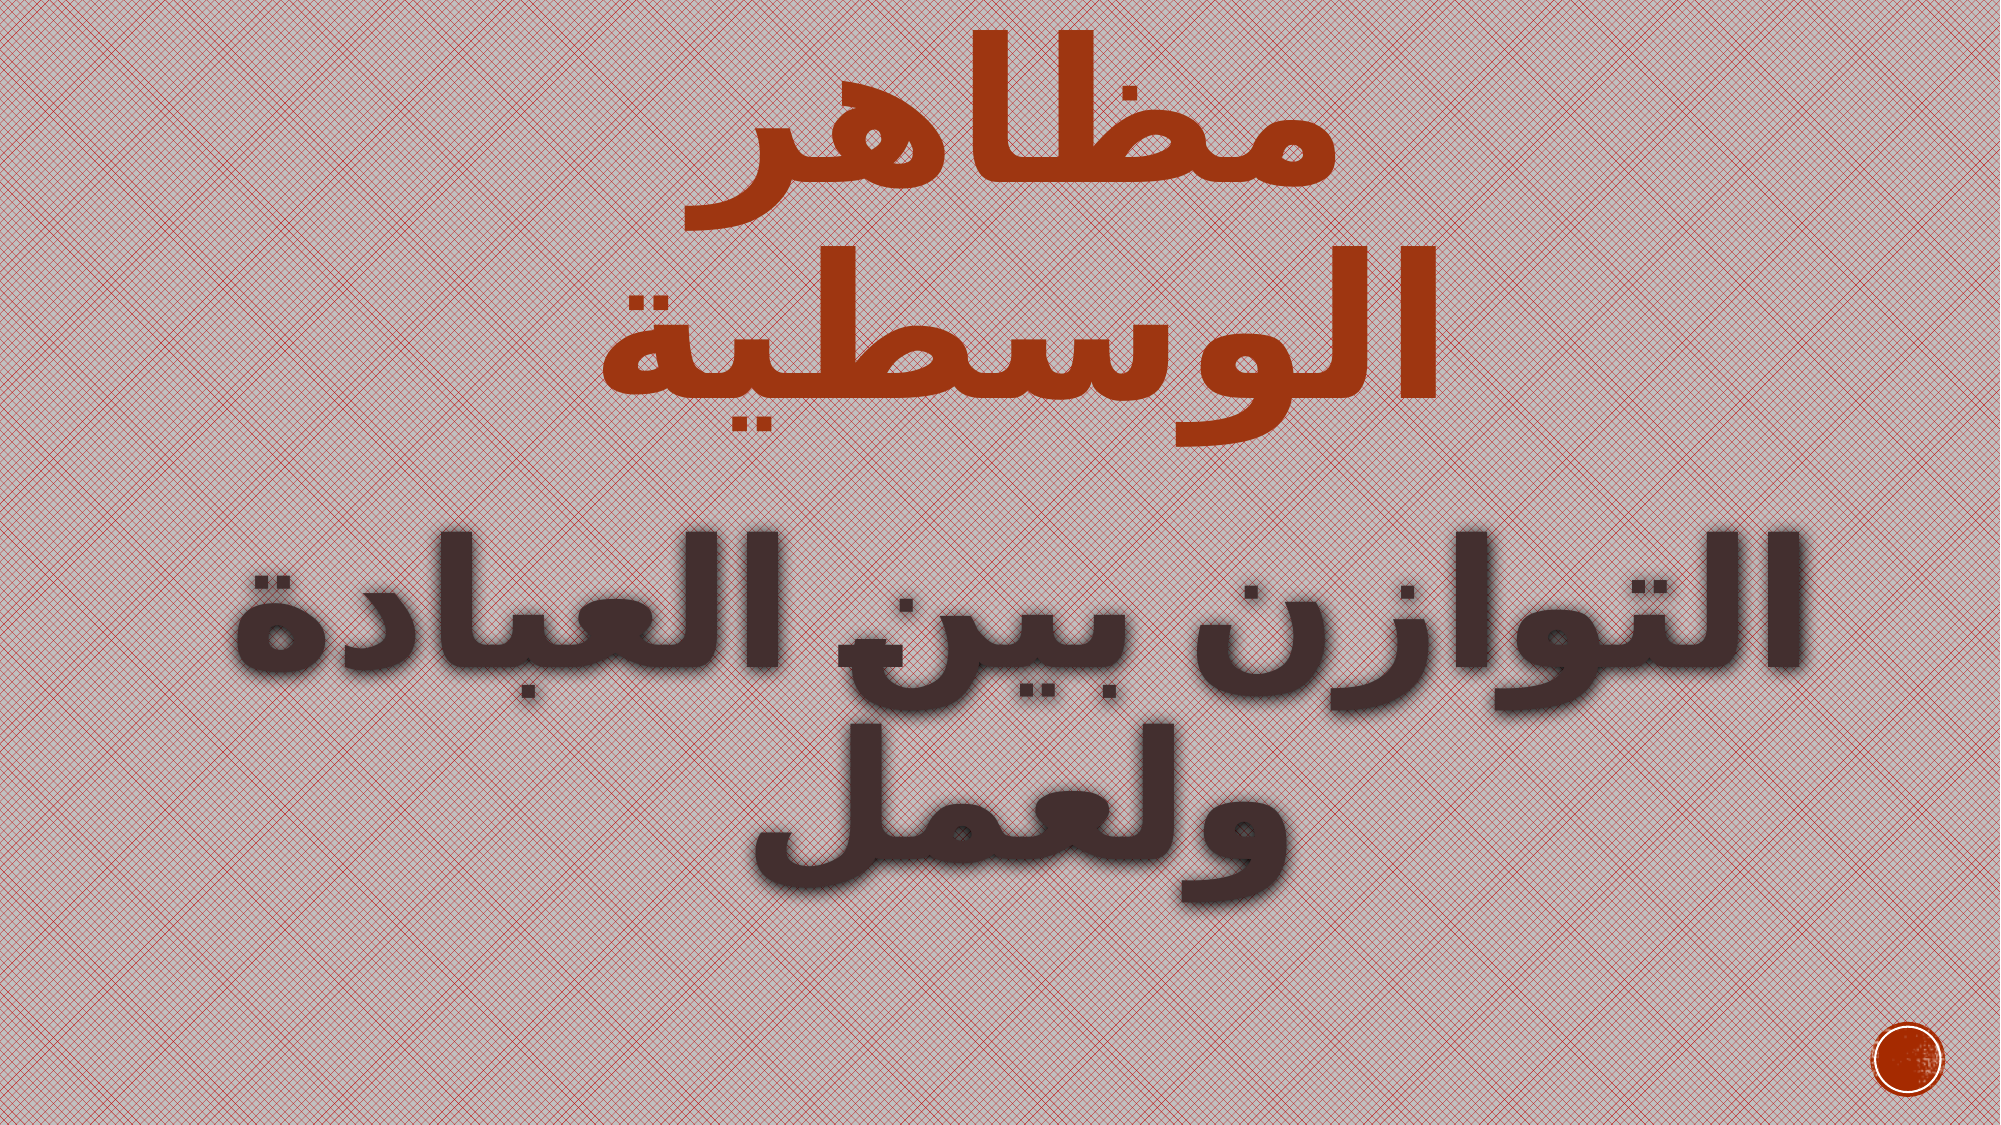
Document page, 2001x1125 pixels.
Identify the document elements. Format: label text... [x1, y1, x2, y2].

title مظاهر الوسطية [232, 44, 1813, 408]
list التوازن بين العبادة ولعمل [199, 428, 1846, 913]
